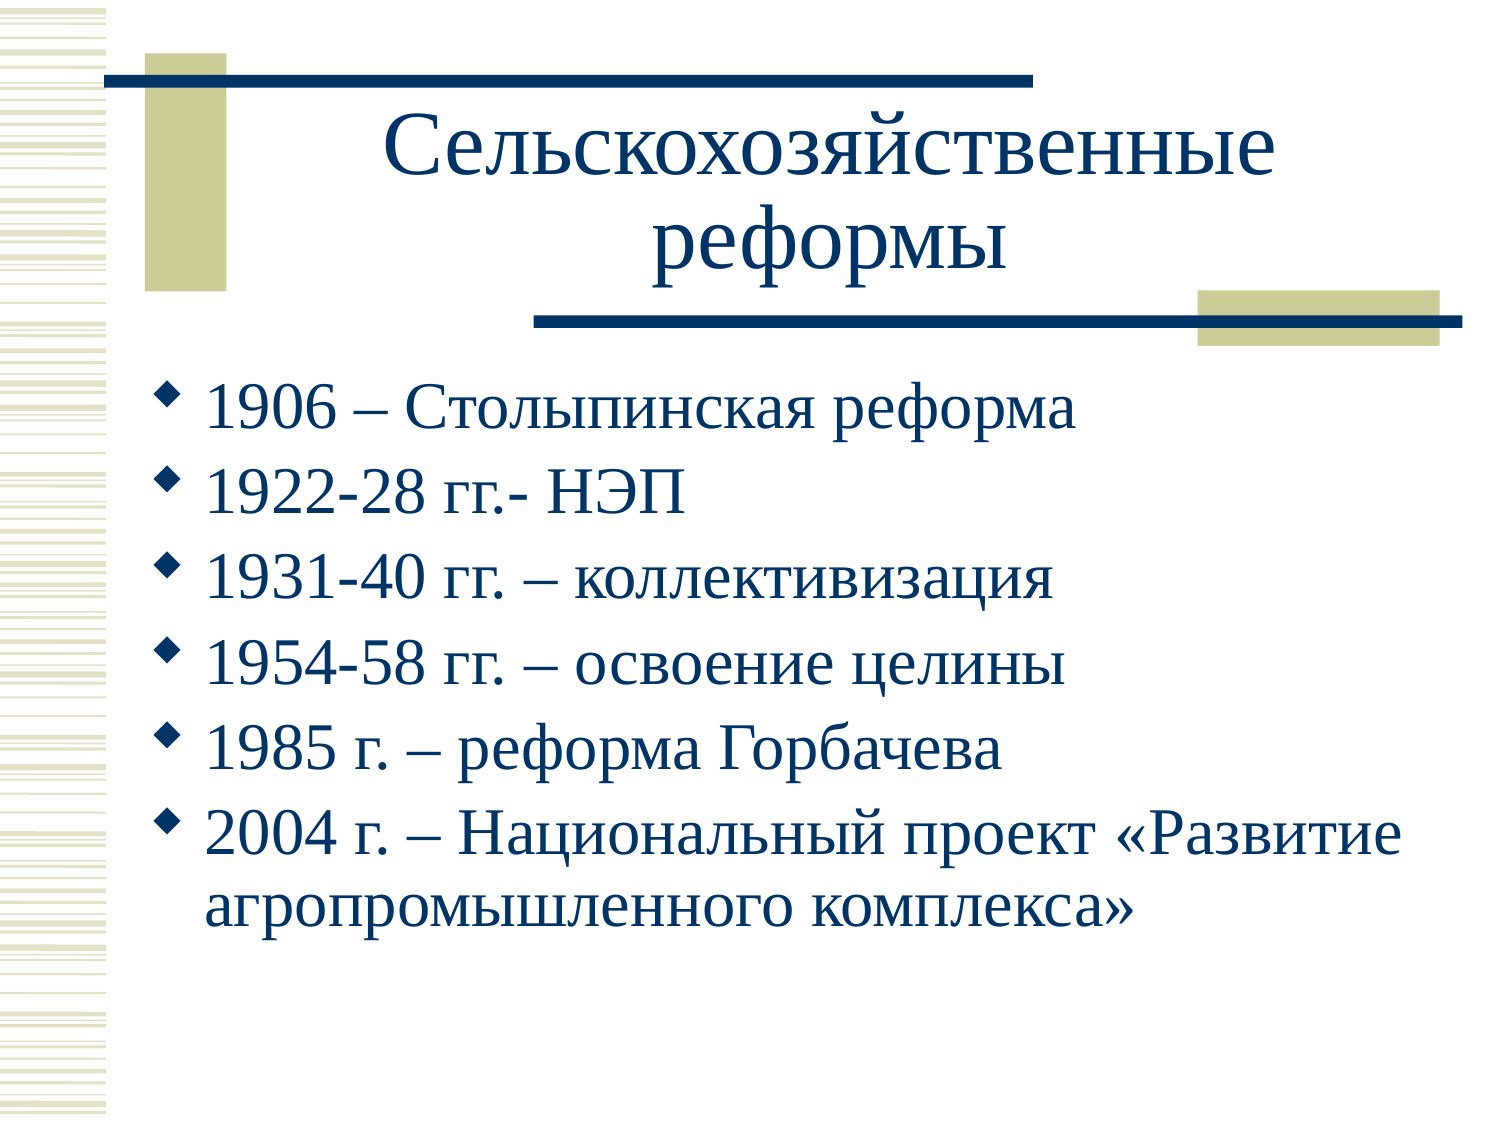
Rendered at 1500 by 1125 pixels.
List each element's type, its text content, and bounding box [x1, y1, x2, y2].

title Сельскохозяйственные реформы [225, 99, 1436, 288]
list 1906 – Столыпинская реформа 1922-28 гг.- НЭП 1931-40 гг. – коллективизация 1954-58 гг. – освоение целины 1985 г. – реформа Горбачева 2004 г. – Национальный проект «Развитие агропромышленного комплекса» [132, 363, 1439, 1000]
